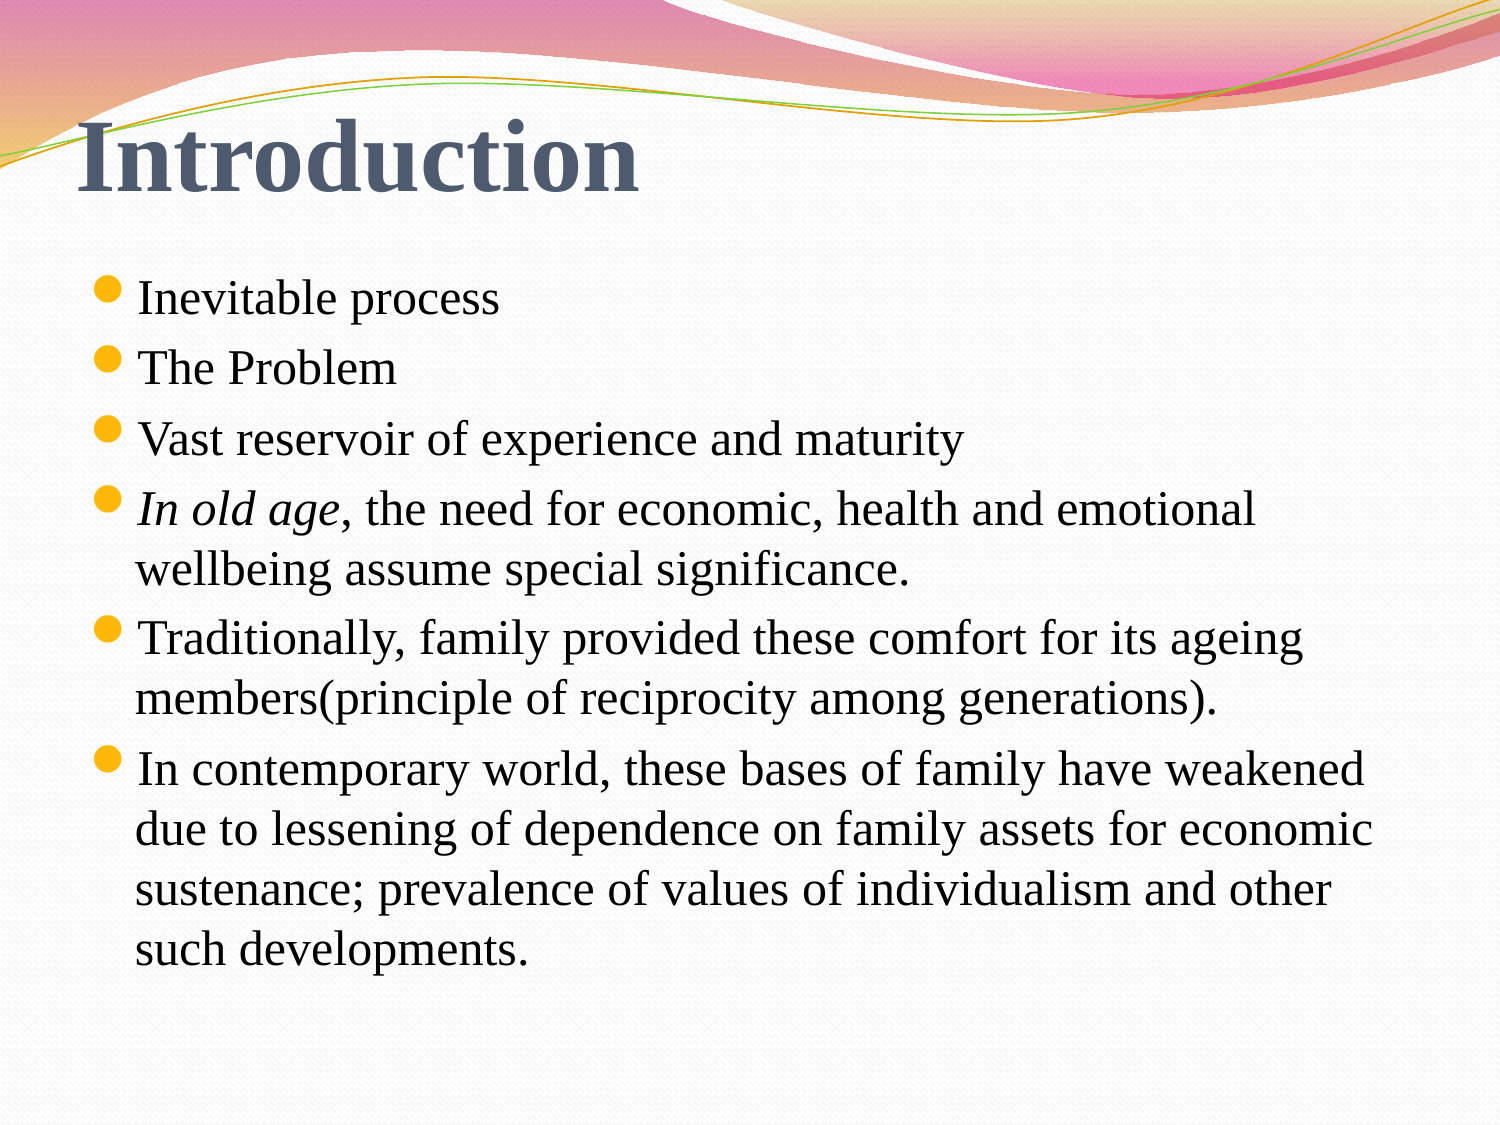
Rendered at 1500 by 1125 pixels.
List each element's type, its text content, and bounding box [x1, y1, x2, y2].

title Introduction [74, 24, 1426, 213]
list Inevitable process The Problem Vast reservoir of experience and maturity In old age, the need for economic, health and emotional wellbeing assume special significance. Traditionally, family provided these comfort for its ageing members(principle of reciprocity among generations). In contemporary world, these bases of family have weakened due to lessening of dependence on family assets for economic sustenance; prevalence of values of individualism and other such developments. [74, 257, 1426, 1038]
